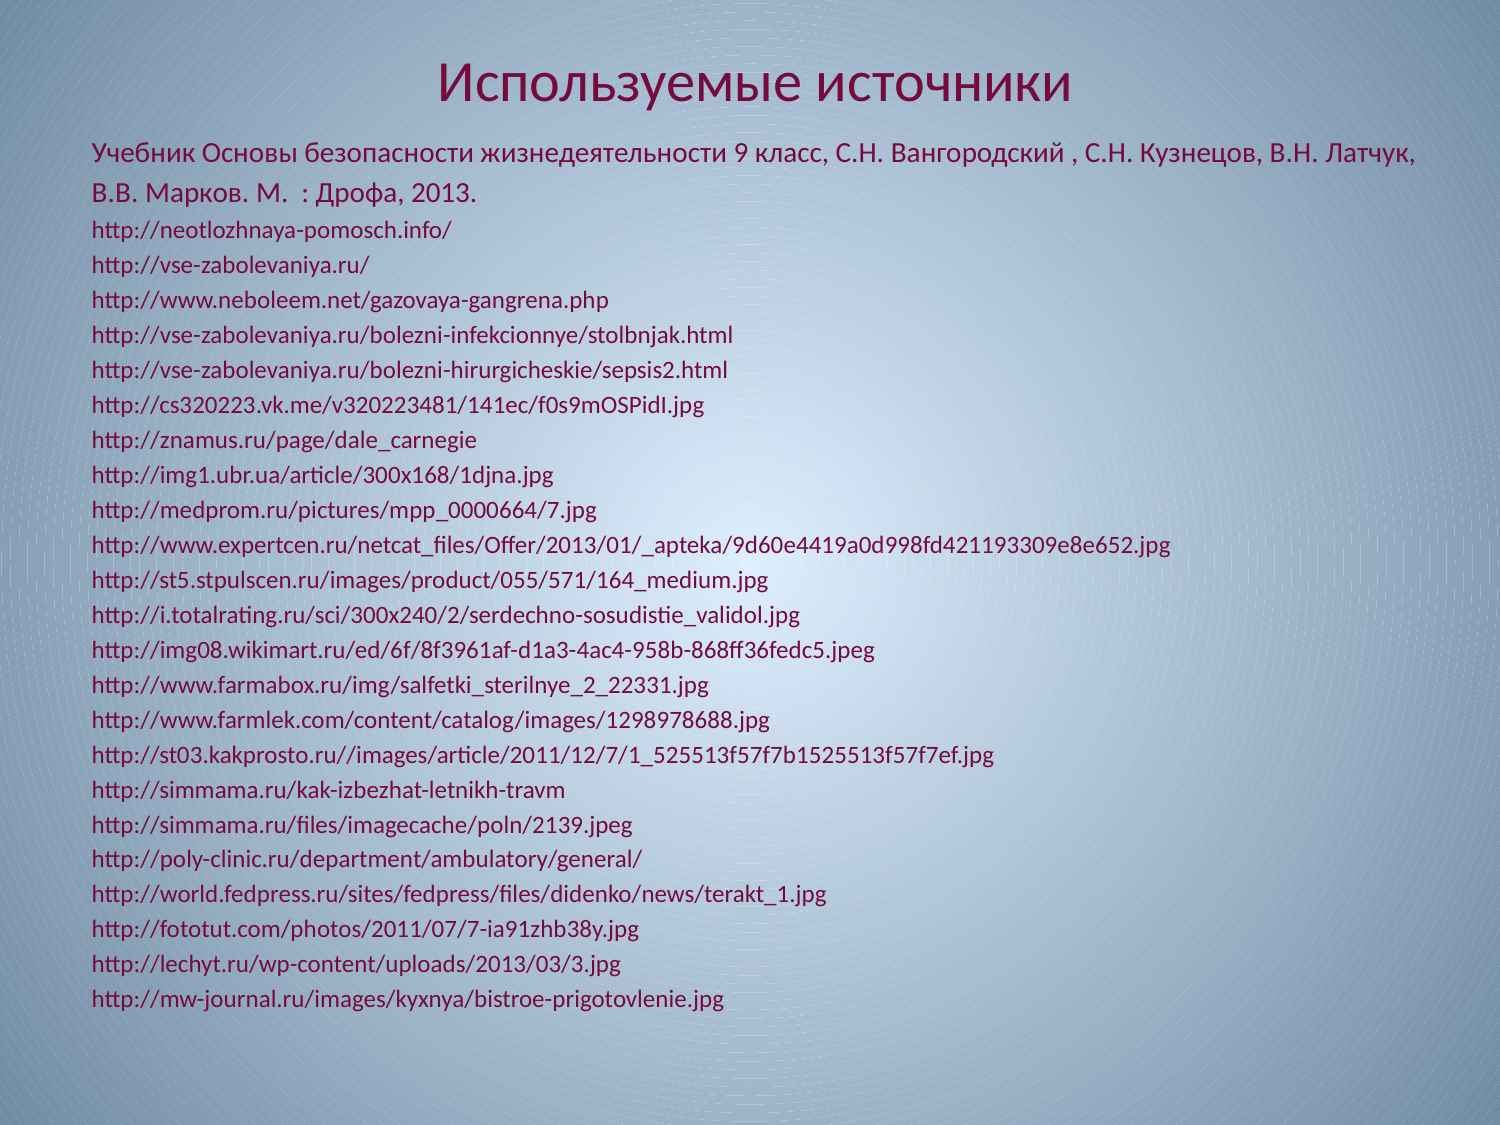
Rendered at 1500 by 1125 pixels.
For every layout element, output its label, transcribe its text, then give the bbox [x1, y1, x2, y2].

title Используемые источники [171, 30, 1341, 125]
subtitle Учебник Основы безопасности жизнедеятельности 9 класс, С.Н. Вангородский , С.Н. Кузнецов, В.Н. Латчук, В.В. Марков. М. : Дрофа, 2013. http://neotlozhnaya-pomosch.info/ http://vse-zabolevaniya.ru/ http://www.neboleem.net/gazovaya-gangrena.php http://vse-zabolevaniya.ru/bolezni-infekcionnye/stolbnjak.html http://vse-zabolevaniya.ru/bolezni-hirurgicheskie/sepsis2.html http://cs320223.vk.me/v320223481/141ec/f0s9mOSPidI.jpg http://znamus.ru/page/dale_carnegie http://img1.ubr.ua/article/300x168/1djna.jpg http://medprom.ru/pictures/mpp_0000664/7.jpg http://www.expertcen.ru/netcat_files/Offer/2013/01/_apteka/9d60e4419a0d998fd421193309e8e652.jpg http://st5.stpulscen.ru/images/product/055/571/164_medium.jpg http://i.totalrating.ru/sci/300x240/2/serdechno-sosudistie_validol.jpg http://img08.wikimart.ru/ed/6f/8f3961af-d1a3-4ac4-958b-868ff36fedc5.jpeg http://www.farmabox.ru/img/salfetki_sterilnye_2_22331.jpg http://www.farmlek.com/content/catalog/images/1298978688.jpg http://st03.kakprosto.ru//images/article/2011/12/7/1_525513f57f7b1525513f57f7ef.jpg http://simmama.ru/kak-izbezhat-letnikh-travm http://simmama.ru/files/imagecache/poln/2139.jpeg http://poly-clinic.ru/department/ambulatory/general/ http://world.fedpress.ru/sites/fedpress/files/didenko/news/terakt_1.jpg http://fototut.com/photos/2011/07/7-ia91zhb38y.jpg http://lechyt.ru/wp-content/uploads/2013/03/3.jpg http://mw-journal.ru/images/kyxnya/bistroe-prigotovlenie.jpg [76, 125, 1459, 1083]
